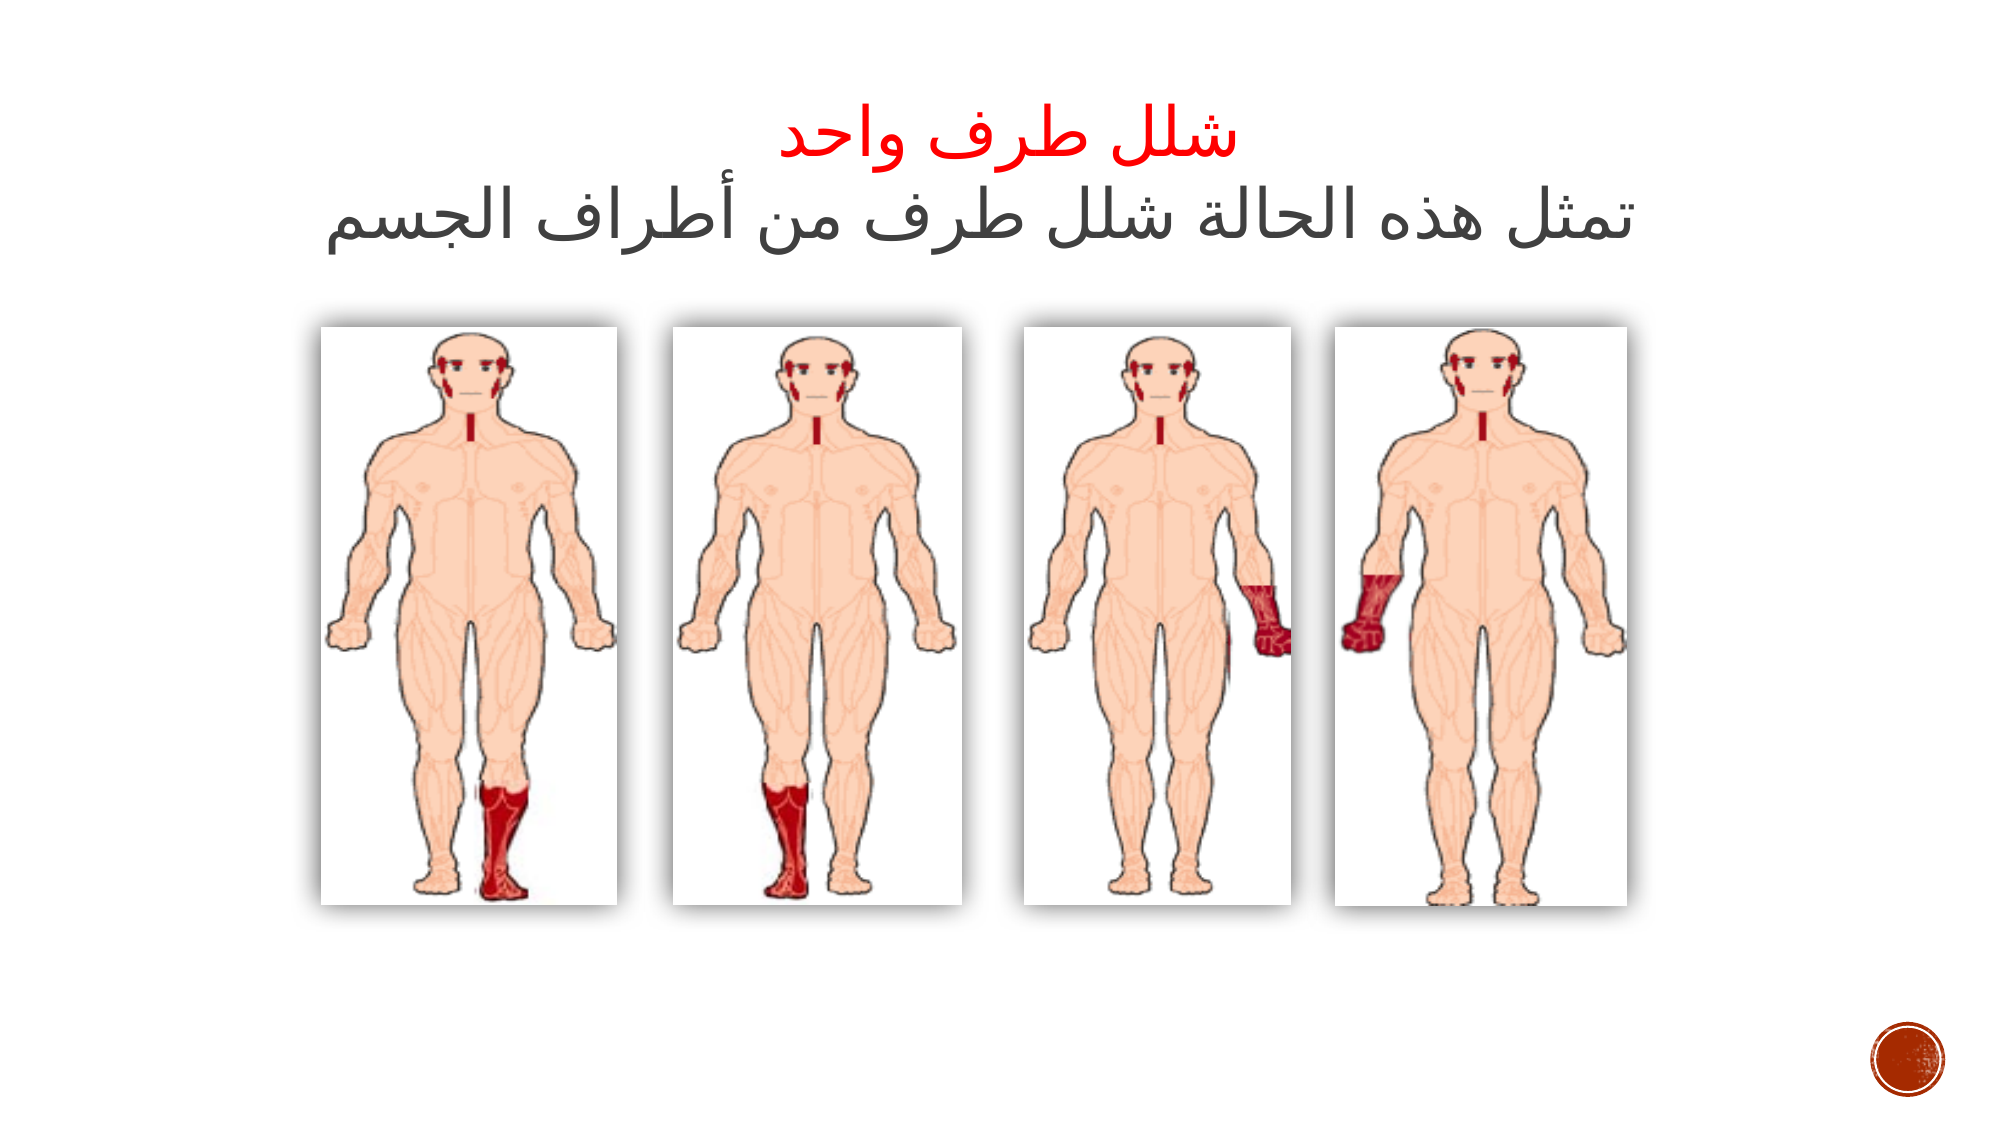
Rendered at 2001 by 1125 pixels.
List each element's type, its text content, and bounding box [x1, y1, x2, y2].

picture [321, 327, 617, 905]
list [1337, 329, 1626, 905]
title شلل طرف واحد تمثل هذه الحالة شلل طرف من أطراف الجسم [175, 79, 1826, 344]
picture [1024, 327, 1292, 905]
picture [673, 327, 962, 905]
picture [1335, 327, 1627, 906]
